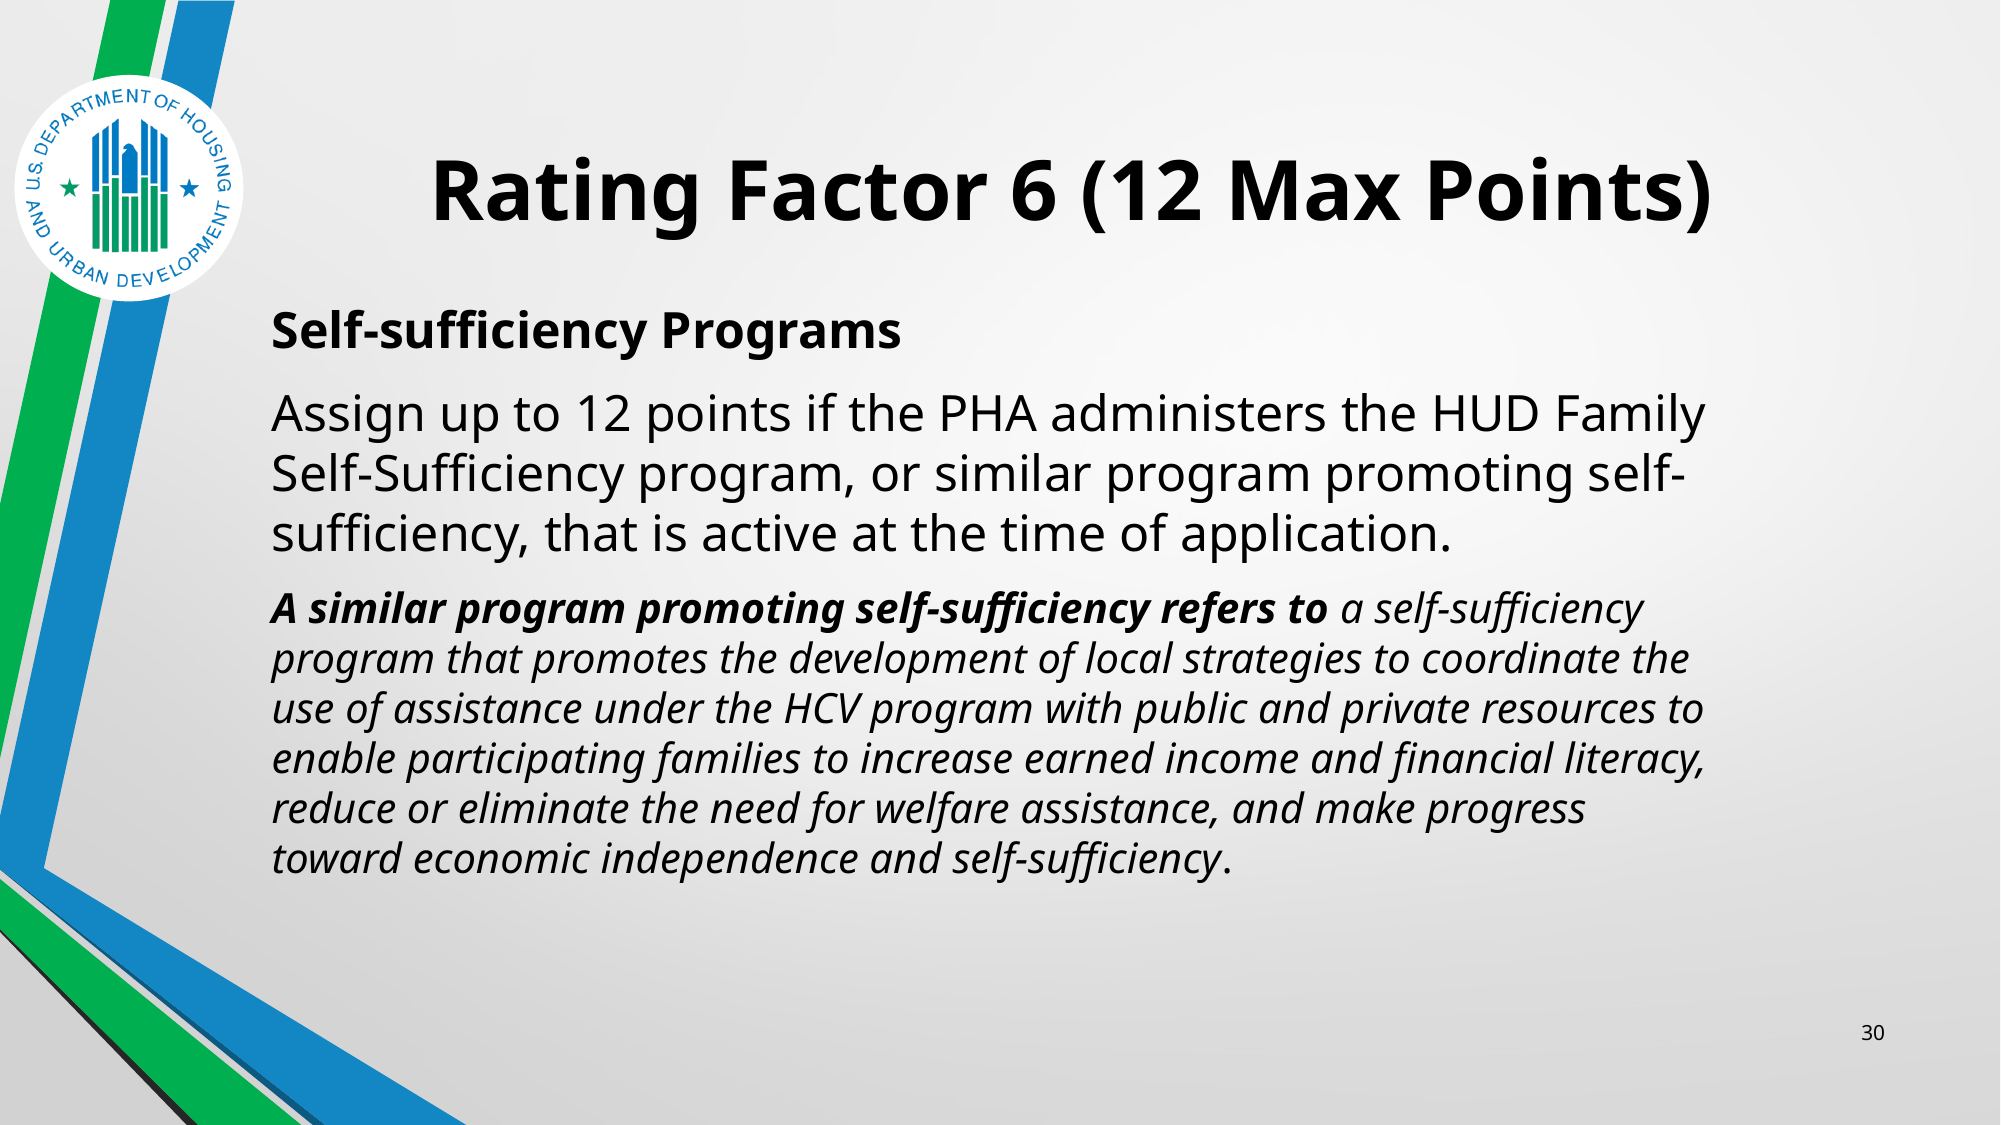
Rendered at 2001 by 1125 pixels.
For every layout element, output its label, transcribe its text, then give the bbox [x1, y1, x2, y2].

title Rating Factor 6 (12 Max Points) [229, 119, 1915, 256]
slide_number 30 [1809, 1003, 1900, 1064]
picture [26, 89, 231, 287]
list Self-sufficiency Programs Assign up to 12 points if the PHA administers the HUD Family Self-Sufficiency program, or similar program promoting self-sufficiency, that is active at the time of application. A similar program promoting self-sufficiency refers to a self-sufficiency program that promotes the development of local strategies to coordinate the use of assistance under the HCV program with public and private resources to enable participating families to increase earned income and financial literacy, reduce or eliminate the need for welfare assistance, and make progress toward economic independence and self-sufficiency. [256, 197, 1725, 984]
